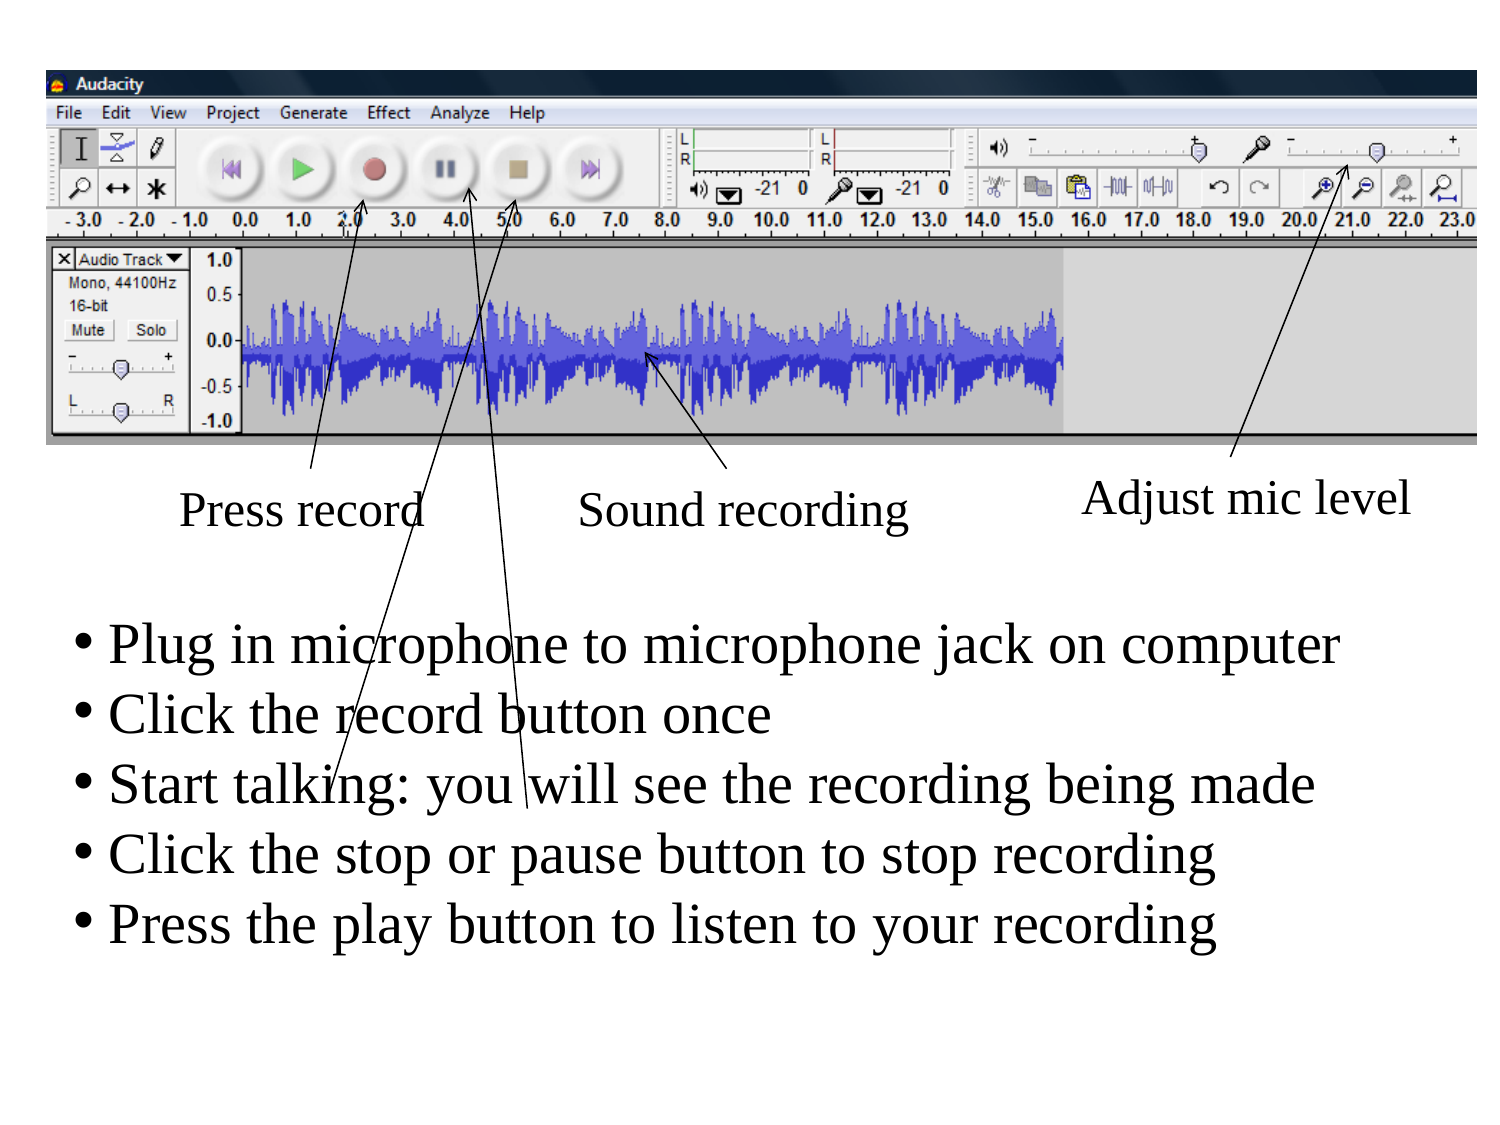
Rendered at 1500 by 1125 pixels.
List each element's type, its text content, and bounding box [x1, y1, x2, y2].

text_box Adjust mic level [1066, 456, 1453, 532]
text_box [201, 307, 472, 361]
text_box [187, 468, 809, 528]
text_box Plug in microphone to microphone jack on computer Click the record button once Start talking: you will see the recording being made Click the stop or pause button to stop recording Press the play button to listen to your recording [58, 597, 1465, 963]
picture [46, 70, 1477, 445]
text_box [122, 404, 721, 592]
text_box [626, 368, 745, 452]
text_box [1142, 251, 1436, 370]
text_box Sound recording [725, 468, 1020, 544]
